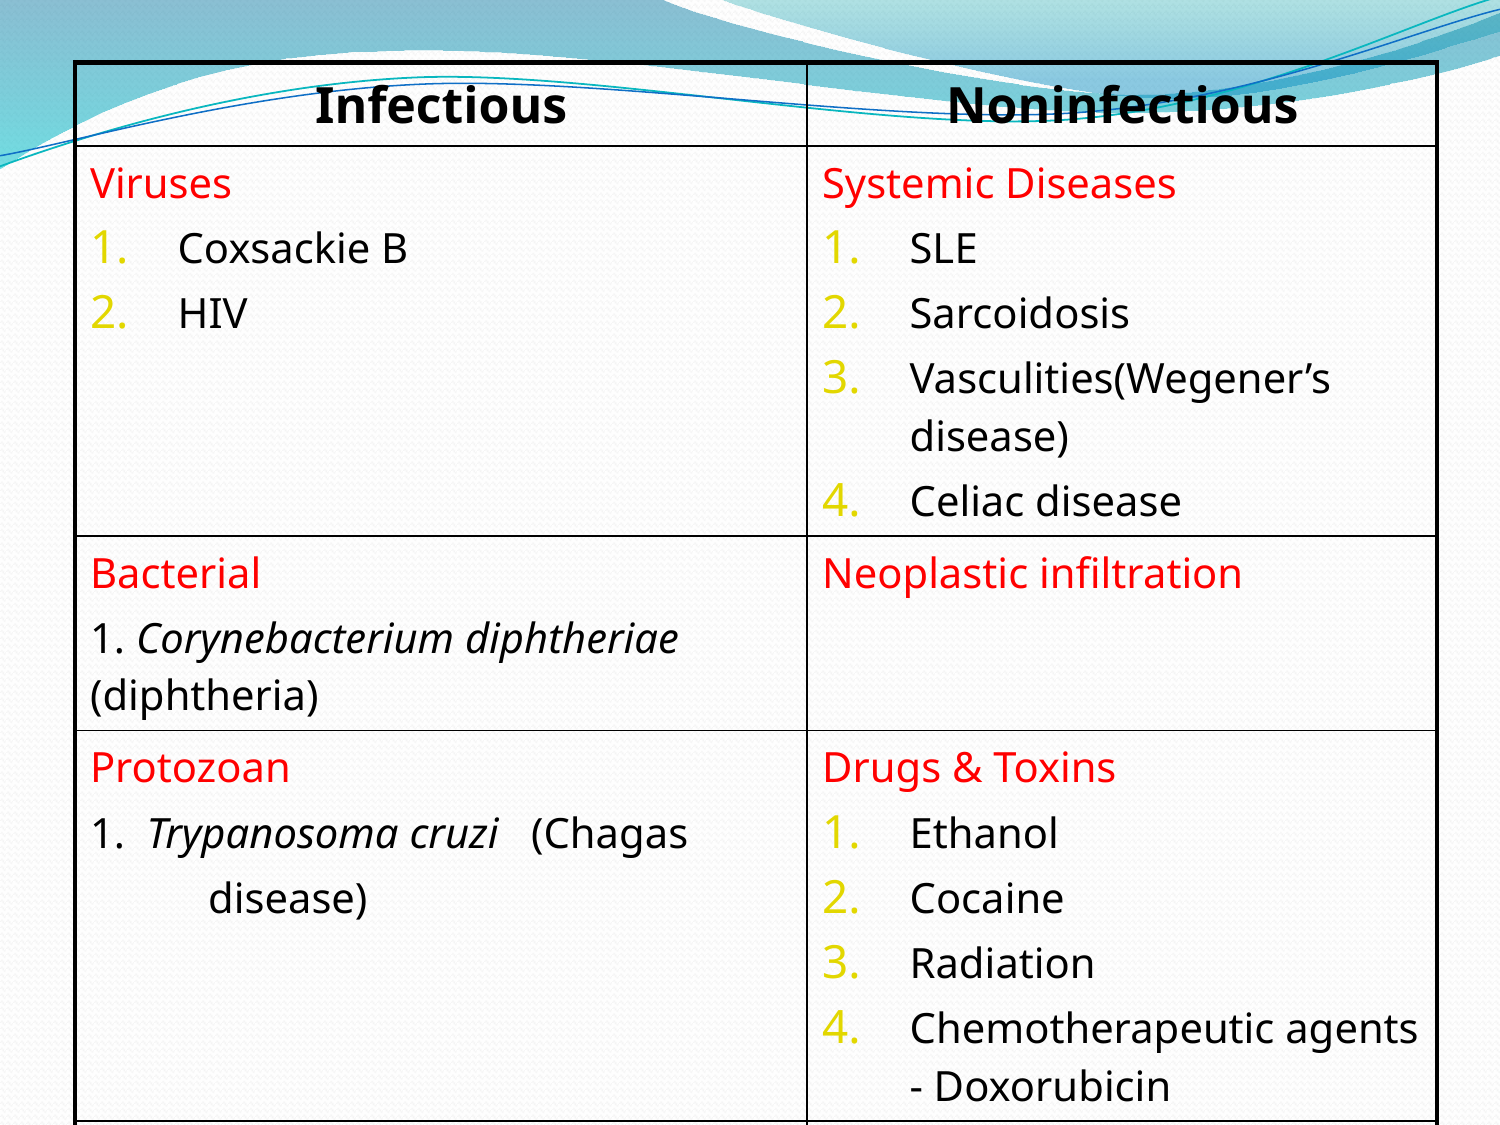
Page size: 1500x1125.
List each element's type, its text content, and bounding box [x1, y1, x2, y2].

table_cell Protozoan 1. Trypanosoma cruzi (Chagas disease) [77, 731, 806, 1120]
table_cell Bacterial 1. Corynebacterium diphtheriae (diphtheria) [77, 537, 806, 730]
table_header Noninfectious [808, 65, 1435, 145]
table_cell Drugs & Toxins Ethanol Cocaine Radiation Chemotherapeutic agents - Doxorubicin [808, 731, 1435, 1120]
table_cell Viruses Coxsackie B HIV [77, 147, 806, 535]
table_header Infectious [77, 65, 806, 145]
table_cell Systemic Diseases SLE Sarcoidosis Vasculities(Wegener’s disease) Celiac disease [808, 147, 1435, 535]
table_cell Neoplastic infiltration [808, 537, 1435, 730]
